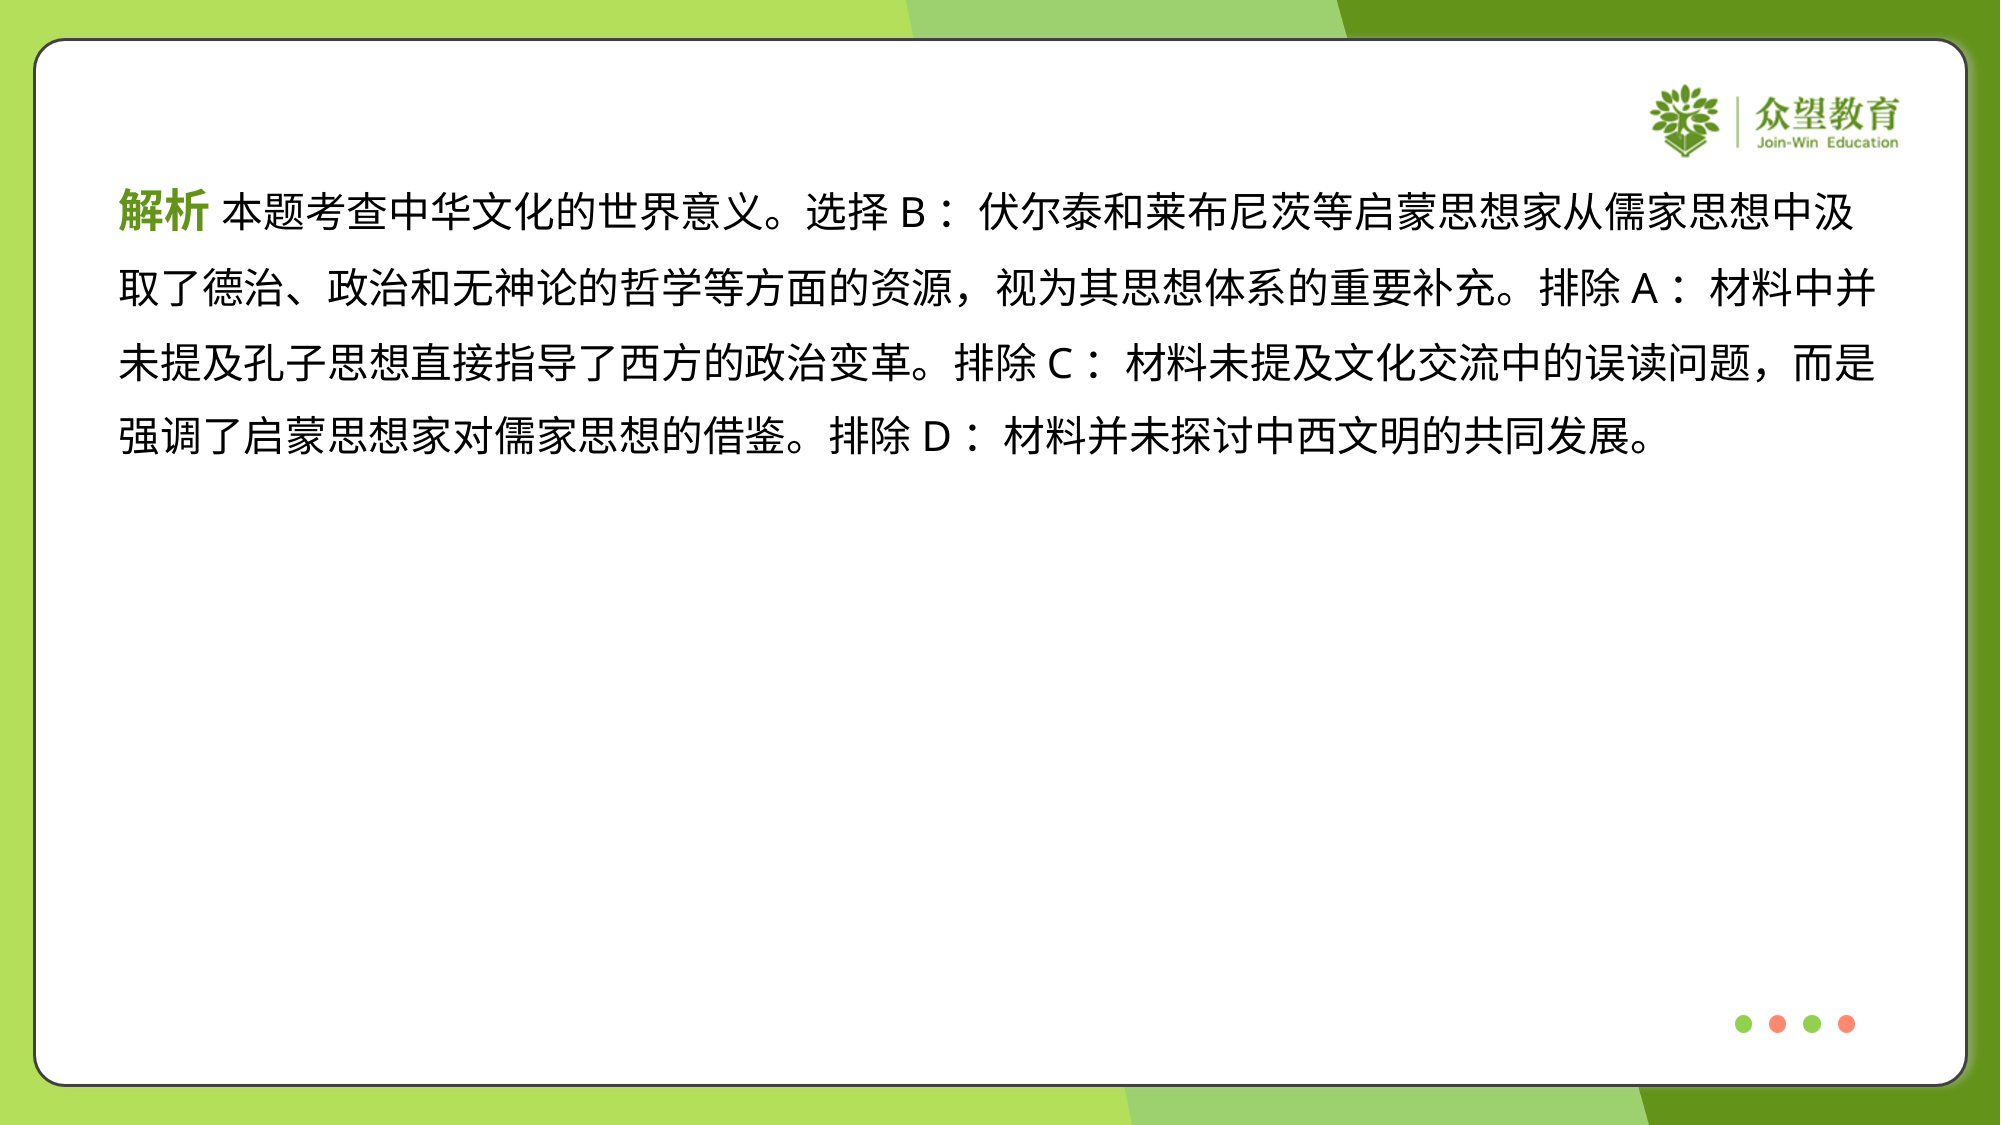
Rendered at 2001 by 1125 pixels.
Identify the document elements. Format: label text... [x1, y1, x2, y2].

picture [0, 0, 2000, 1125]
text_box 解析 本题考查中华文化的世界意义。选择B：伏尔泰和莱布尼茨等启蒙思想家从儒家思想中汲 取了德治、政治和无神论的哲学等方面的资源，视为其思想体系的重要补充。排除A：材料中并 未提及孔子思想直接指导了西方的政治变革。排除C：材料未提及文化交流中的误读问题，而是 强调了启蒙思想家对儒家思想的借鉴。排除D：材料并未探讨中西文明的共同发展。 [118, 159, 1883, 452]
